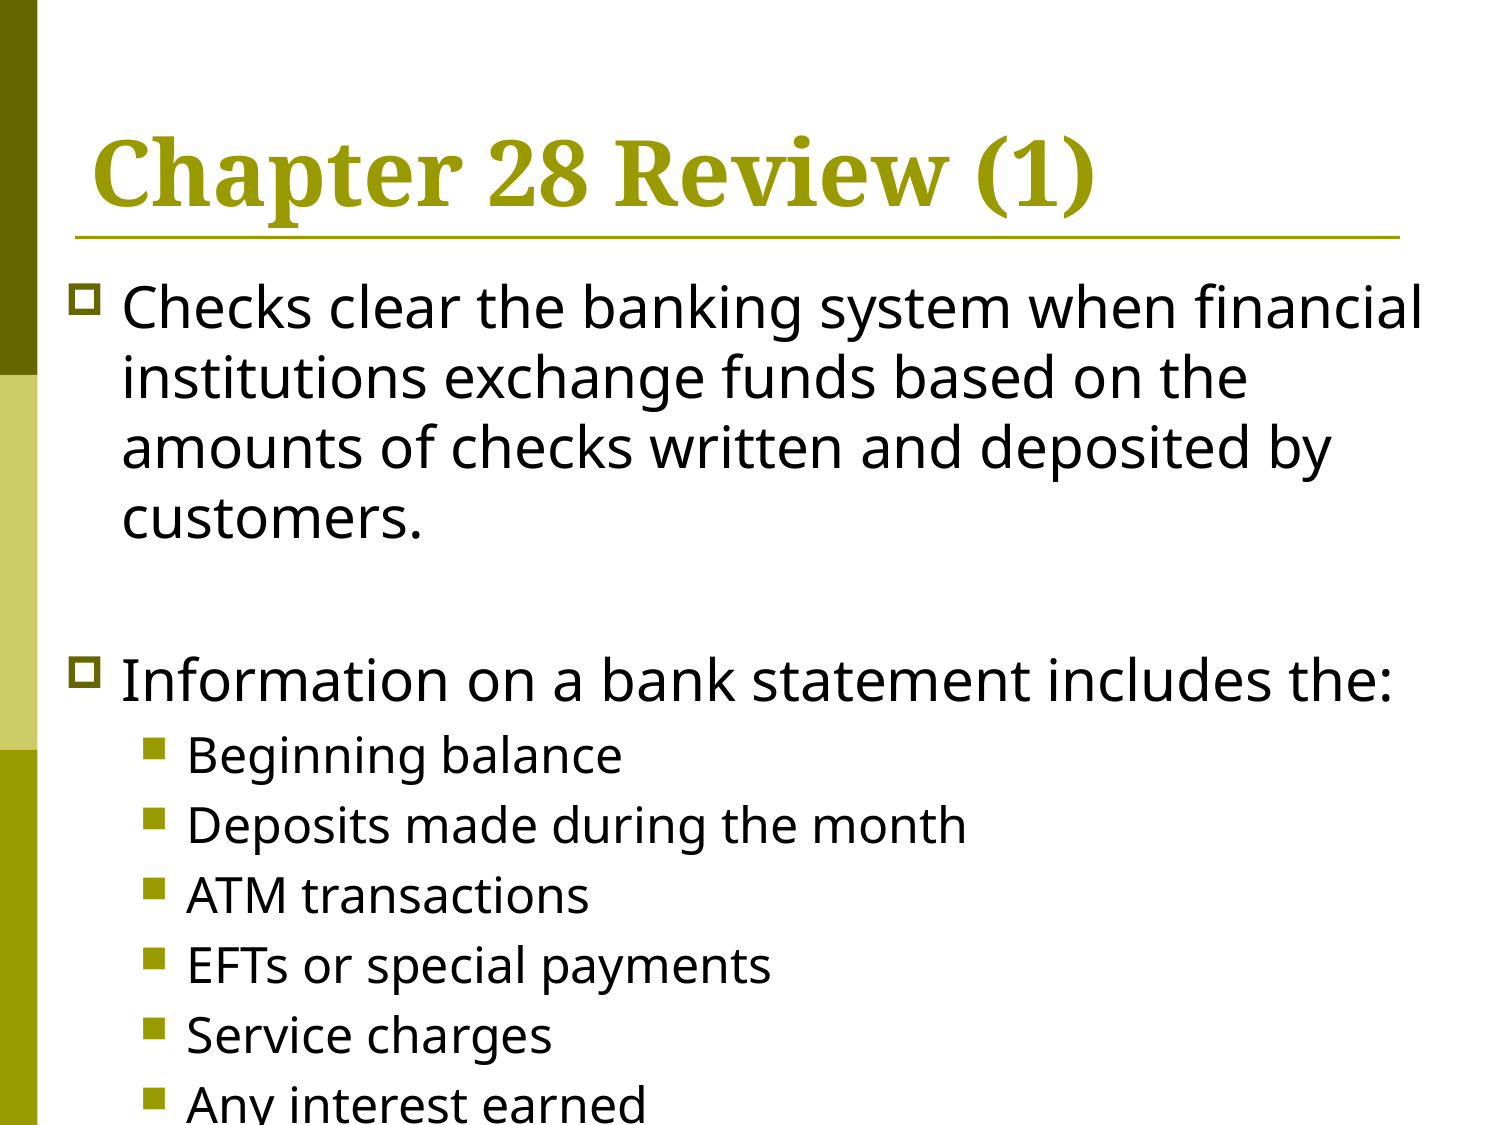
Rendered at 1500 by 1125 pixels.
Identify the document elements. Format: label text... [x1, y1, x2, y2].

title Chapter 28 Review (1) [74, 45, 1426, 233]
list Checks clear the banking system when financial institutions exchange funds based on the amounts of checks written and deposited by customers. Information on a bank statement includes the: Beginning balance Deposits made during the month ATM transactions EFTs or special payments Service charges Any interest earned Balance at the end of the month [49, 262, 1463, 1006]
